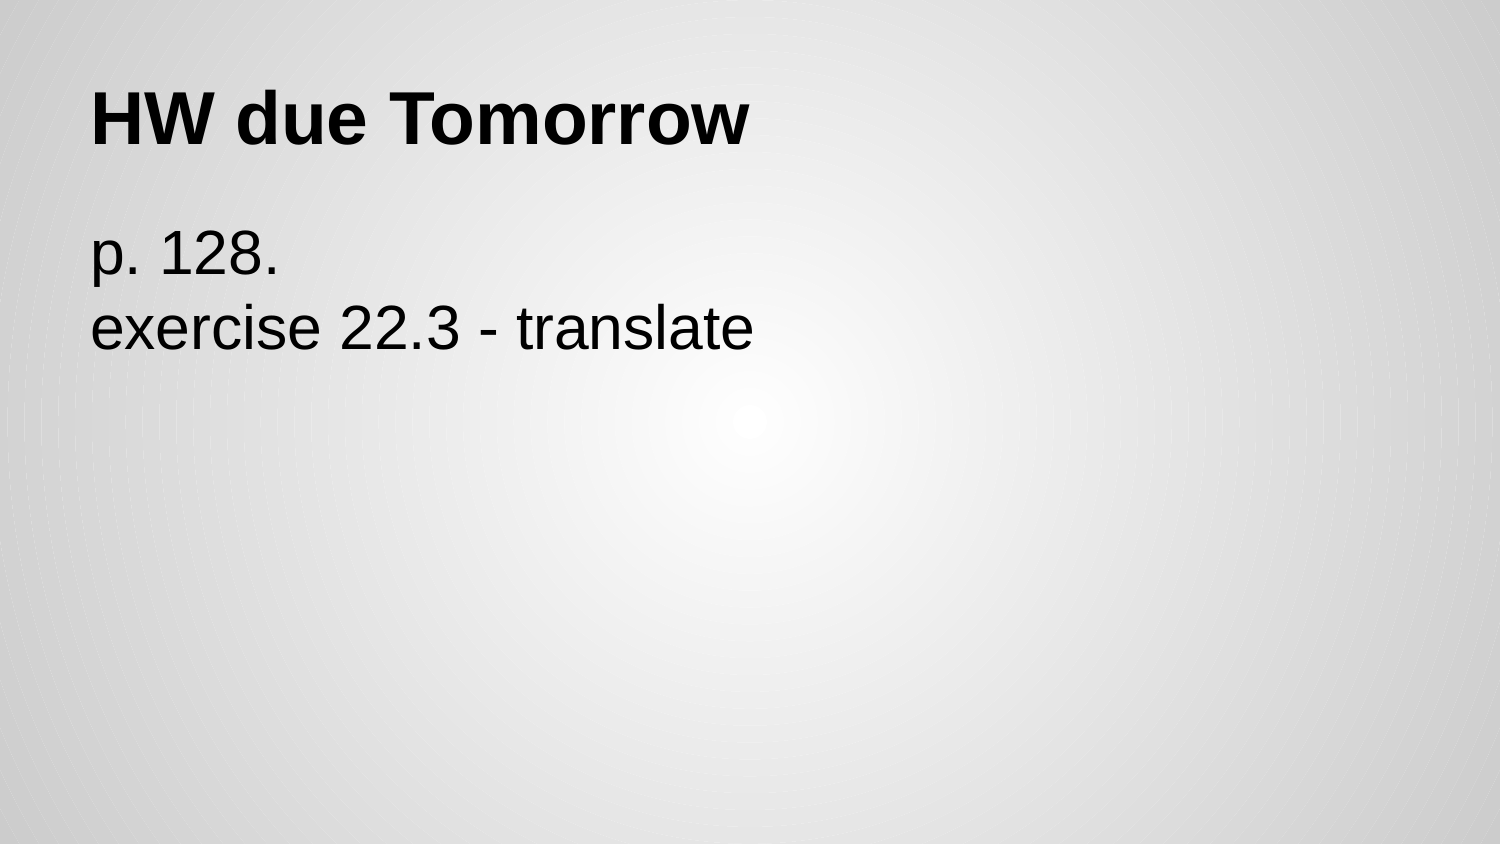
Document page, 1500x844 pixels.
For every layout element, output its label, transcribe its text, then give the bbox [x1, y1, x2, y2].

list p. 128. exercise 22.3 - translate [75, 196, 1425, 808]
title HW due Tomorrow [75, 33, 1425, 175]
